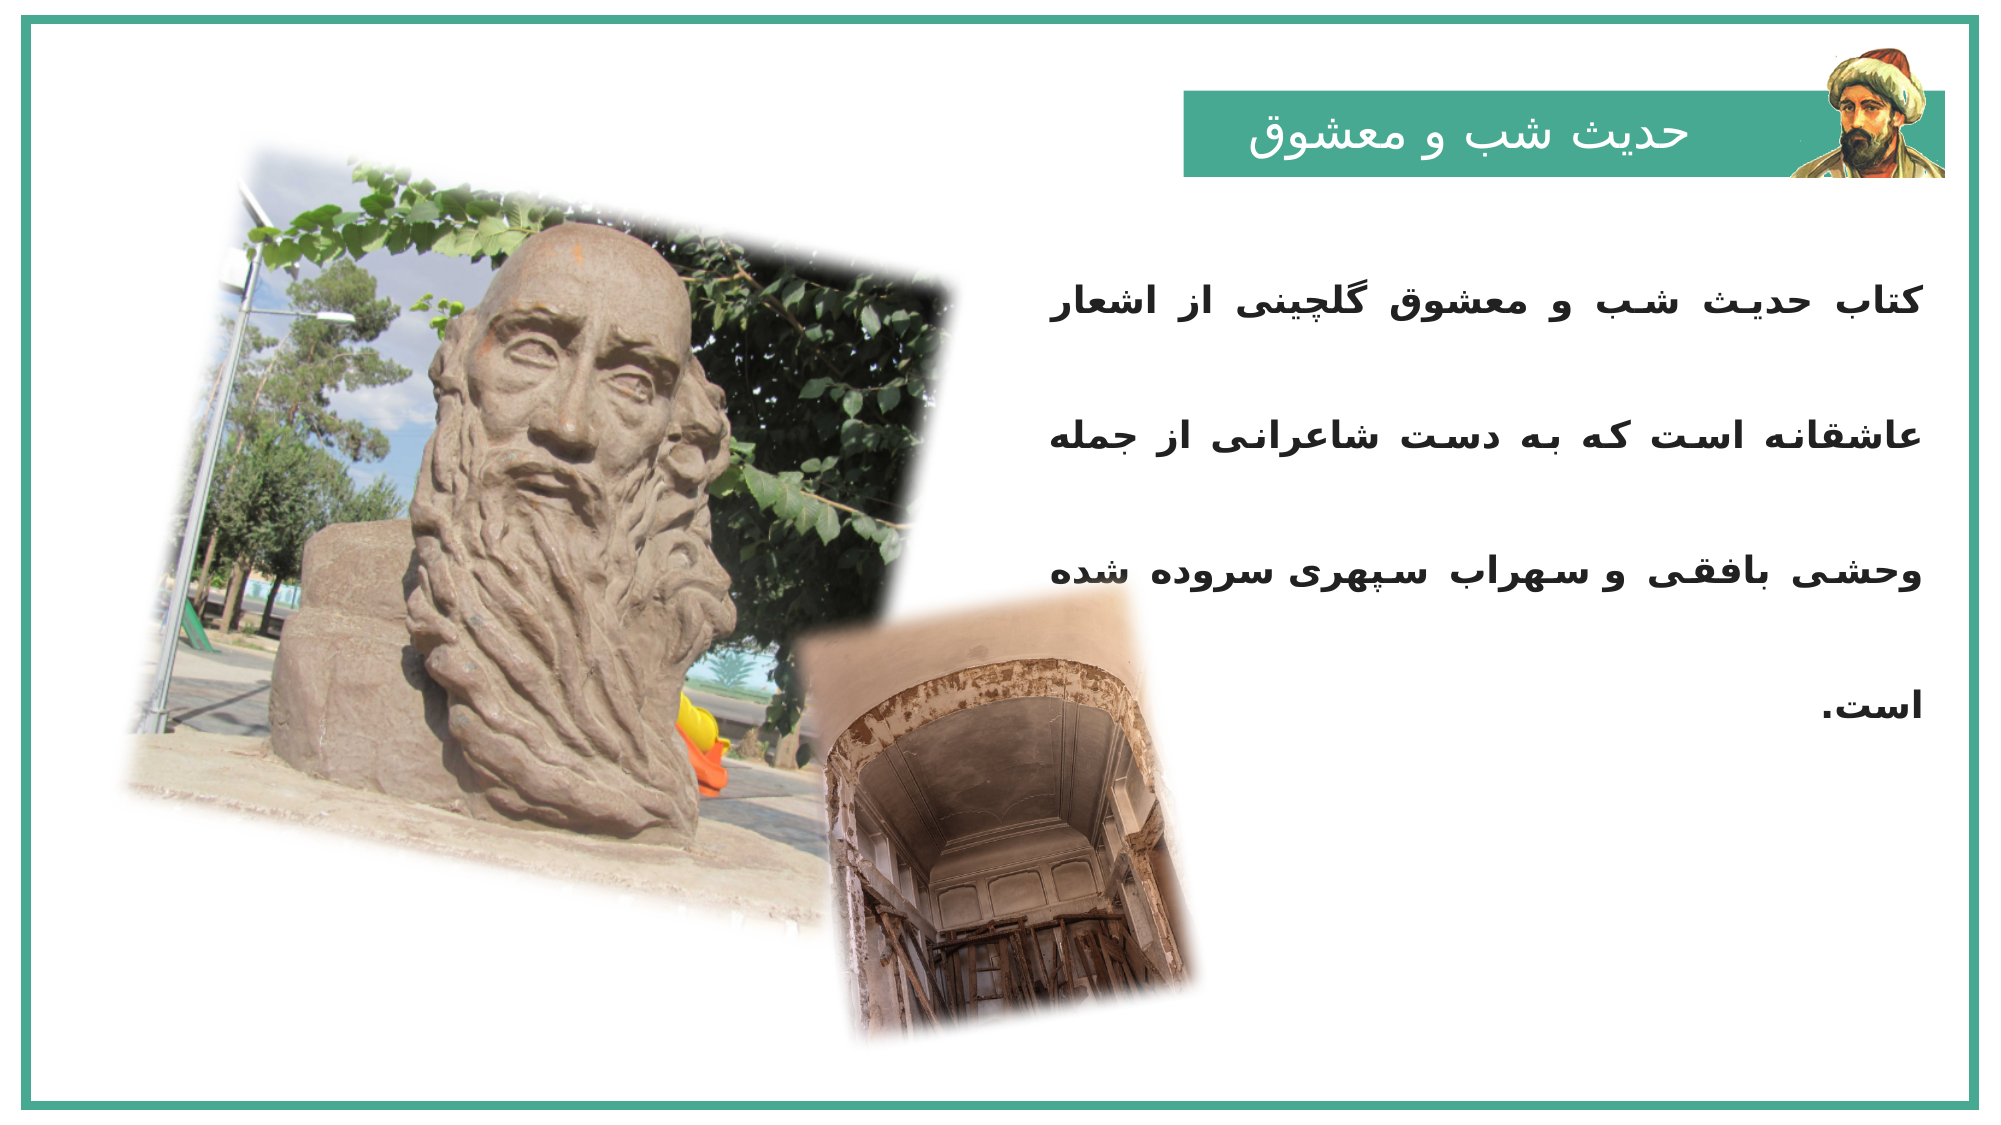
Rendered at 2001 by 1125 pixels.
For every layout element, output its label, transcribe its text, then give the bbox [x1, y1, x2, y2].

picture [1784, 7, 1945, 178]
picture [164, 191, 1181, 1032]
text_box کتاب حدیث شب و معشوق گلچینی از اشعار عاشقانه است که به دست شاعرانی از جمله وحشی بافقی و سهراب سپهری سروده شده است. [1028, 178, 1939, 734]
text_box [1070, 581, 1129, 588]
text_box حدیث شب و معشوق [1097, 91, 1842, 167]
